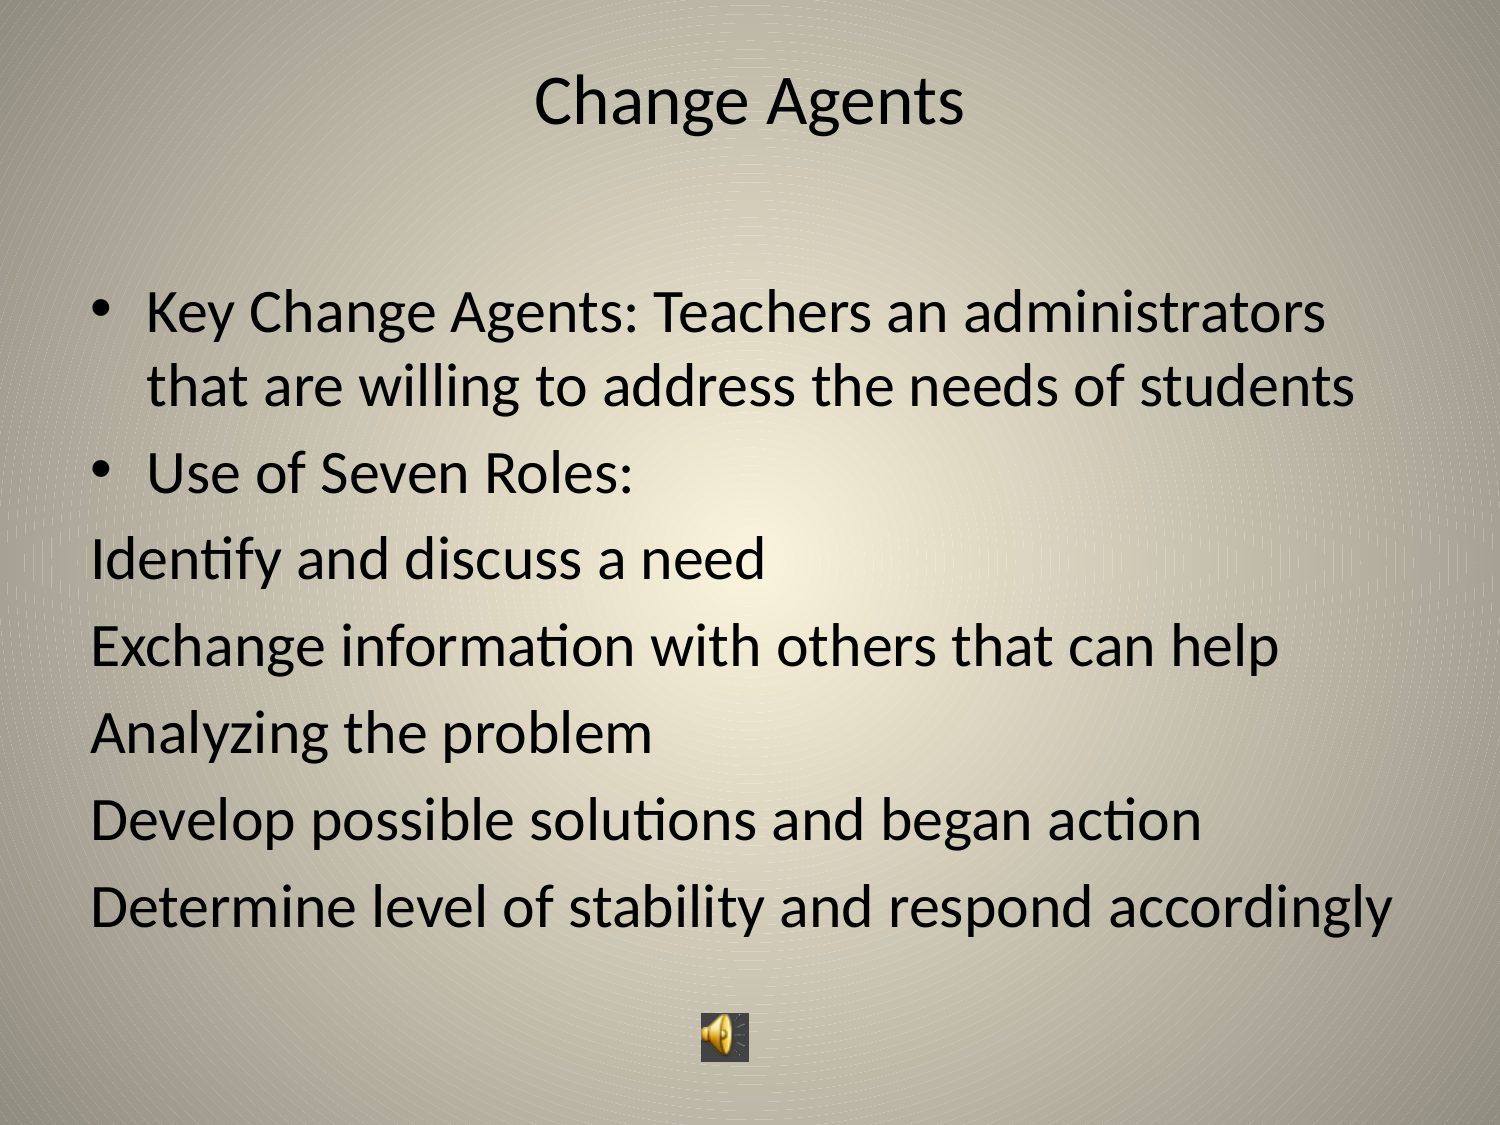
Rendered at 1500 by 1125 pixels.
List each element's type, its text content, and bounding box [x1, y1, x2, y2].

list Key Change Agents: Teachers an administrators that are willing to address the needs of students Use of Seven Roles: Identify and discuss a need Exchange information with others that can help Analyzing the problem Develop possible solutions and began action Determine level of stability and respond accordingly [75, 262, 1425, 1005]
title Change Agents [75, 45, 1425, 233]
picture [699, 1012, 751, 1063]
